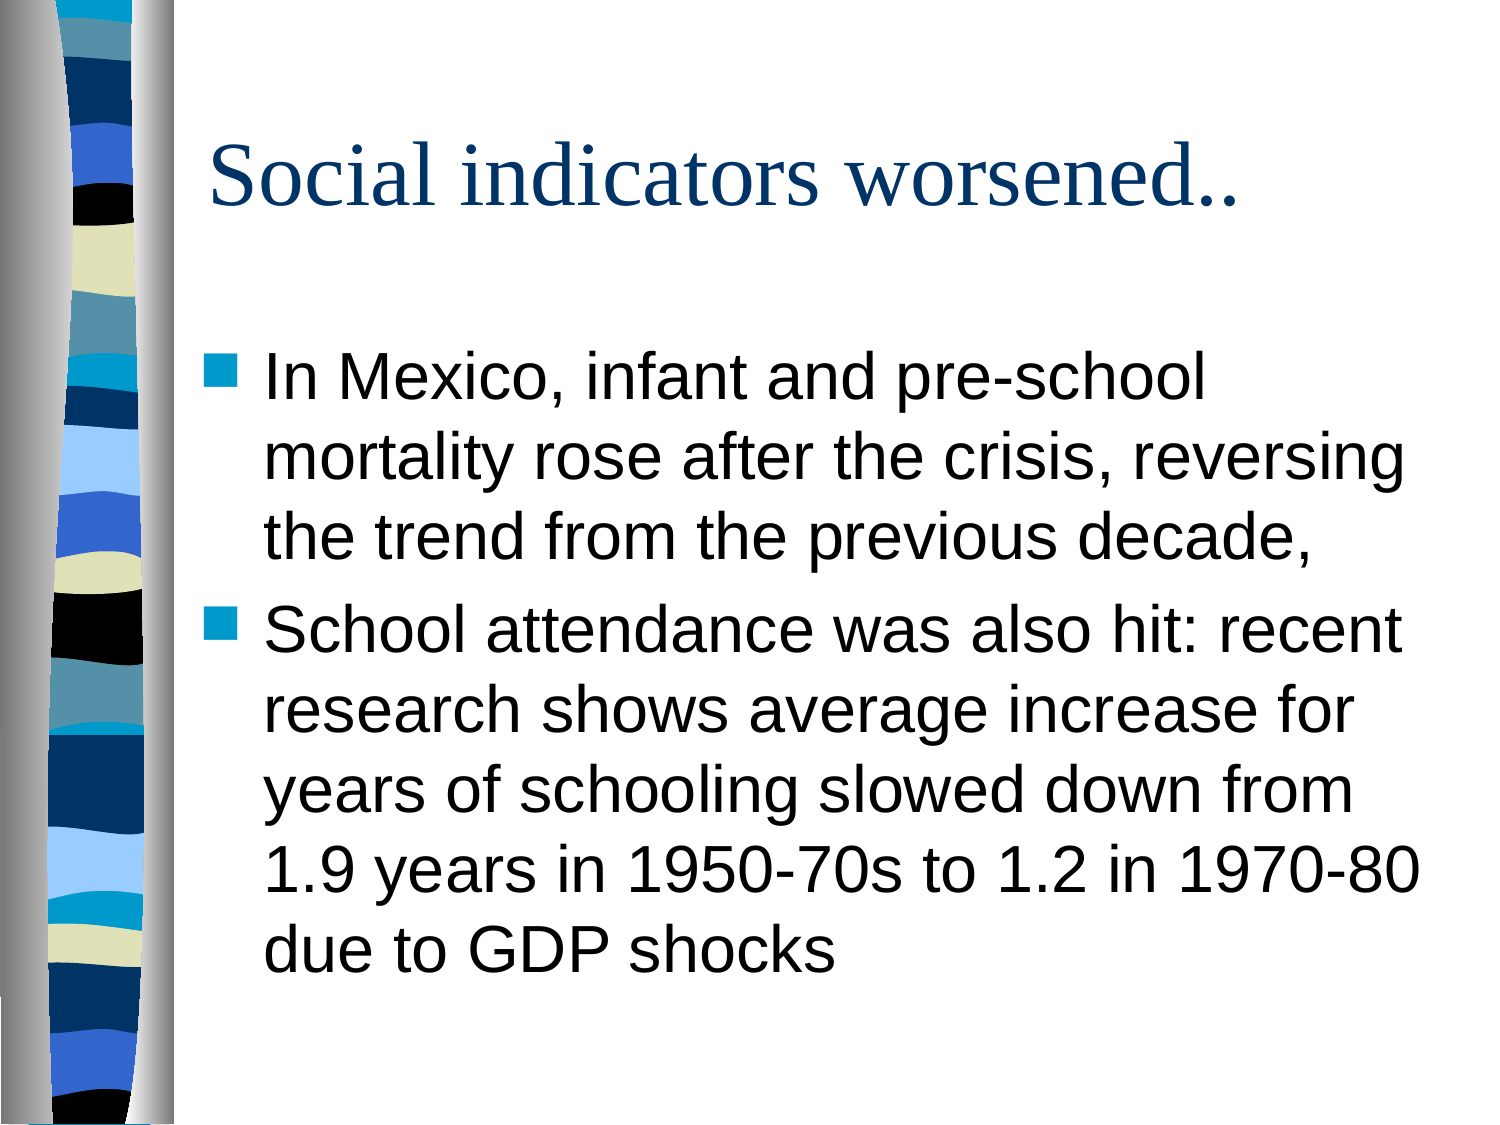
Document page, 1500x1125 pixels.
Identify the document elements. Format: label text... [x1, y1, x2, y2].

title Social indicators worsened.. [192, 74, 1468, 263]
list In Mexico, infant and pre-school mortality rose after the crisis, reversing the trend from the previous decade, School attendance was also hit: recent research shows average increase for years of schooling slowed down from 1.9 years in 1950-70s to 1.2 in 1970-80 due to GDP shocks [192, 324, 1468, 1001]
